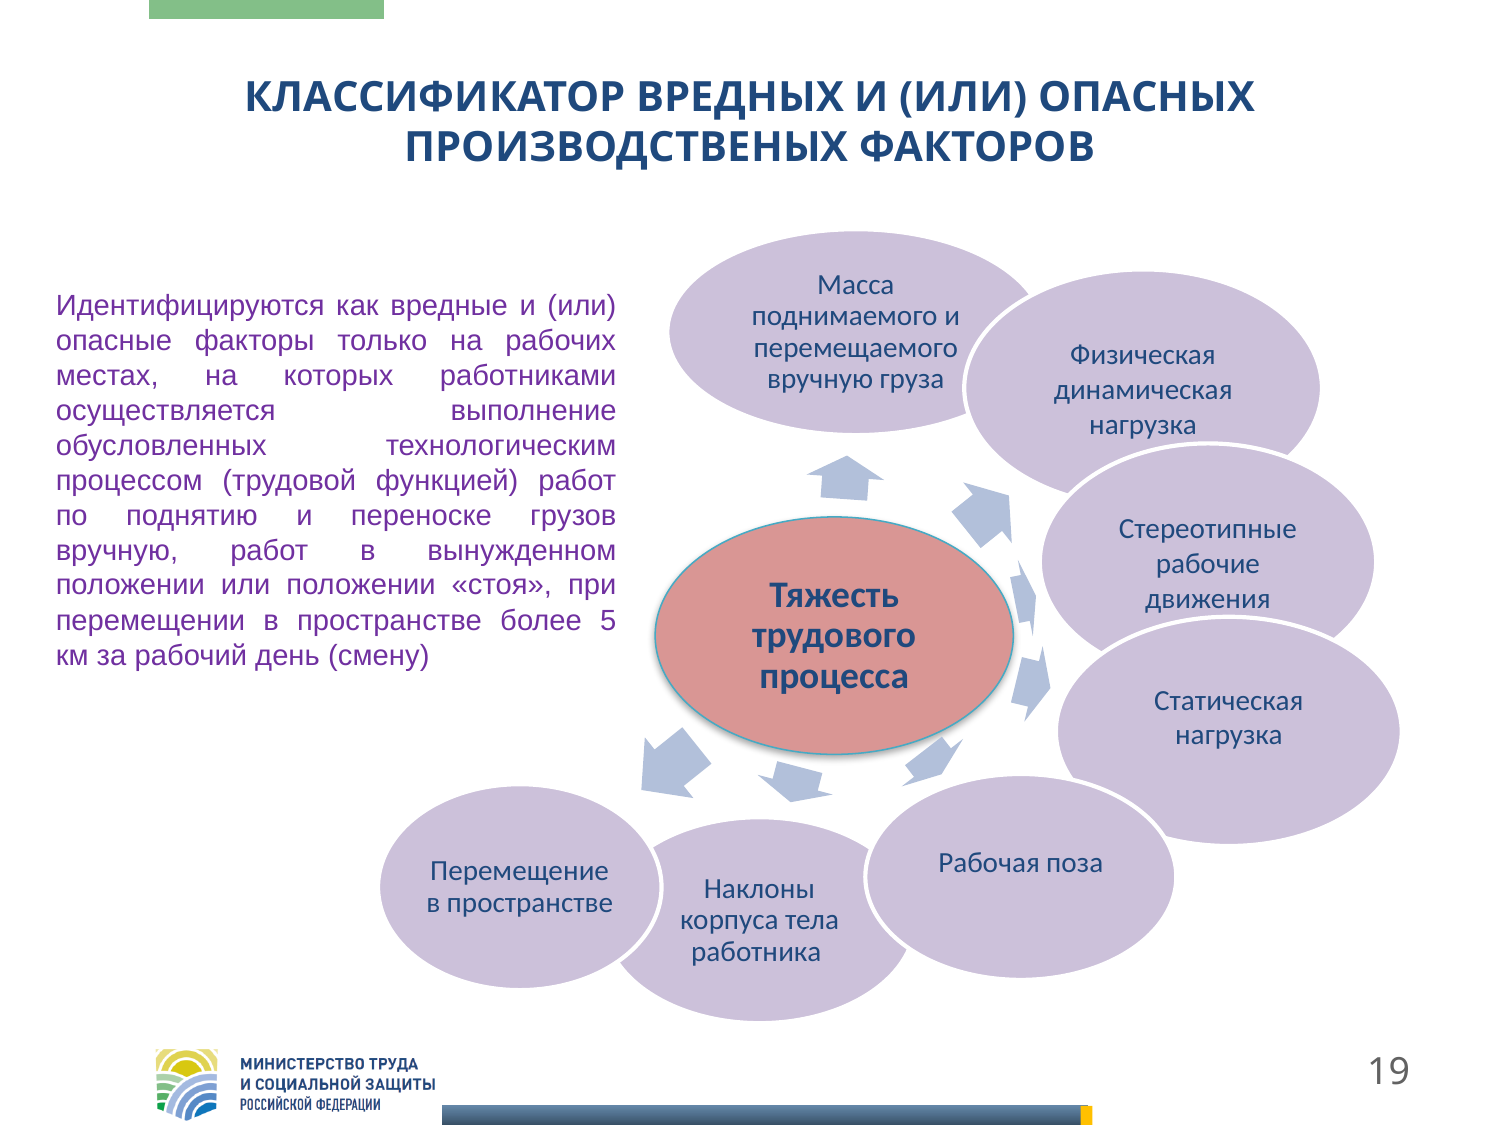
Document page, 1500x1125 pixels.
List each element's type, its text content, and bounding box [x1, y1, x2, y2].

text_box Идентифицируются как вредные и (или) опасные факторы только на рабочих местах, на которых работниками осуществляется выполнение обусловленных технологическим процессом (трудовой функцией) работ по поднятию и переноске грузов вручную, работ в вынужденном положении или положении «стоя», при перемещении в пространстве более 5 км за рабочий день (смену) [41, 278, 236, 679]
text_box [241, 228, 1440, 1024]
text_box [1079, 1104, 1094, 1125]
text_box [448, 1105, 1079, 1125]
picture [147, 1043, 444, 1125]
title КЛАССИФИКАТОР ВРЕДНЫХ И (ИЛИ) ОПАСНЫХ ПРОИЗВОДСТВЕНЫХ ФАКТОРОВ [76, 30, 1424, 209]
picture [149, 0, 385, 19]
slide_number 19 [1074, 1042, 1425, 1103]
